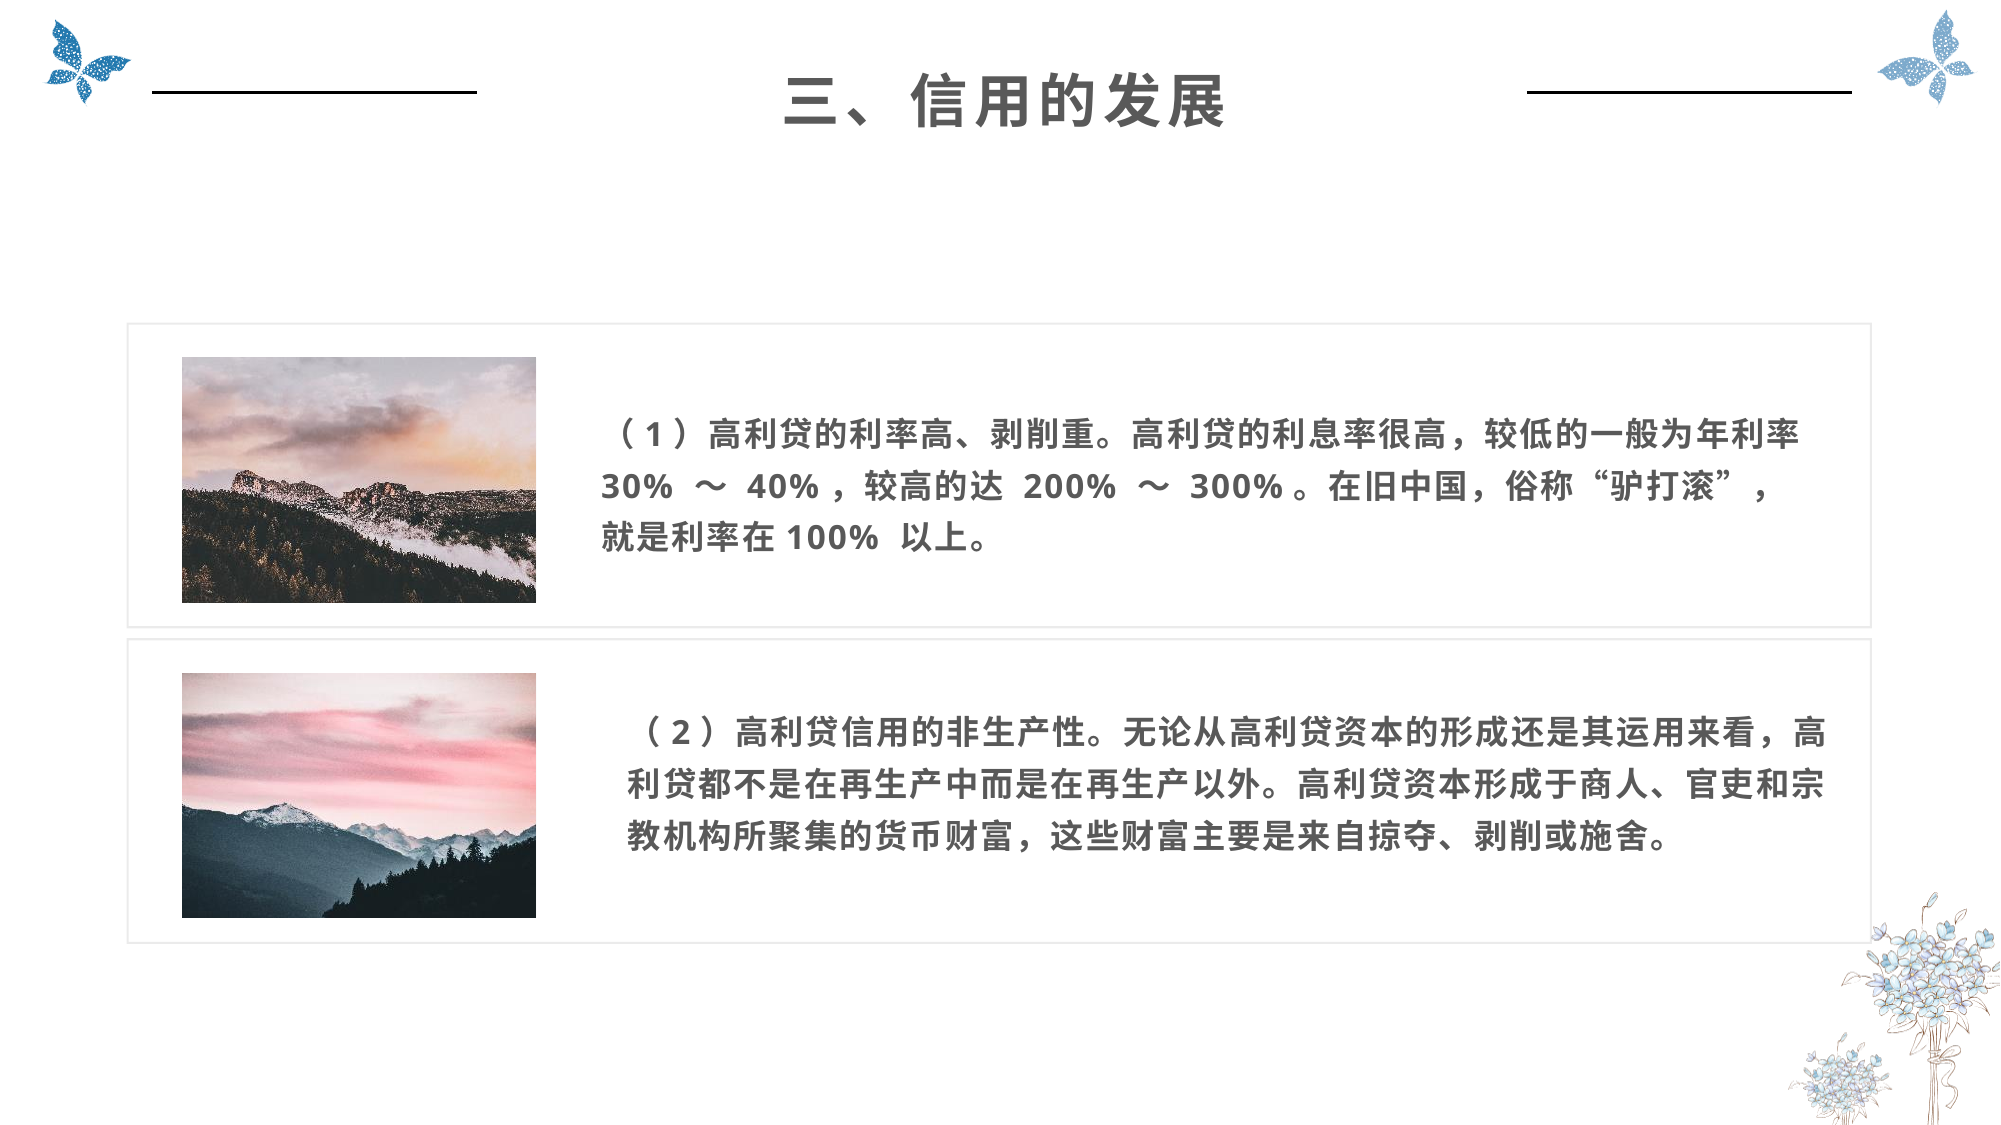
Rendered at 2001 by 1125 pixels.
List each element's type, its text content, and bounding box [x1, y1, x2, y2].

text_box [127, 638, 1872, 944]
picture [1788, 892, 2000, 1125]
picture [181, 673, 537, 918]
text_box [151, 55, 1852, 142]
text_box （2）高利贷信用的非生产性。无论从高利贷资本的形成还是其运用来看，高利贷都不是在再生产中而是在再生产以外。高利贷资本形成于商人、官吏和宗教机构所聚集的货币财富，这些财富主要是来自掠夺、剥削或施舍。 [613, 692, 1852, 863]
text_box （1）高利贷的利率高、剥削重。高利贷的利息率很高，较低的一般为年利率30% ～ 40%，较高的达 200% ～ 300%。在旧中国，俗称“驴打滚”，就是利率在100% 以上。 [586, 393, 1825, 564]
picture [181, 357, 537, 603]
text_box [127, 323, 1872, 628]
